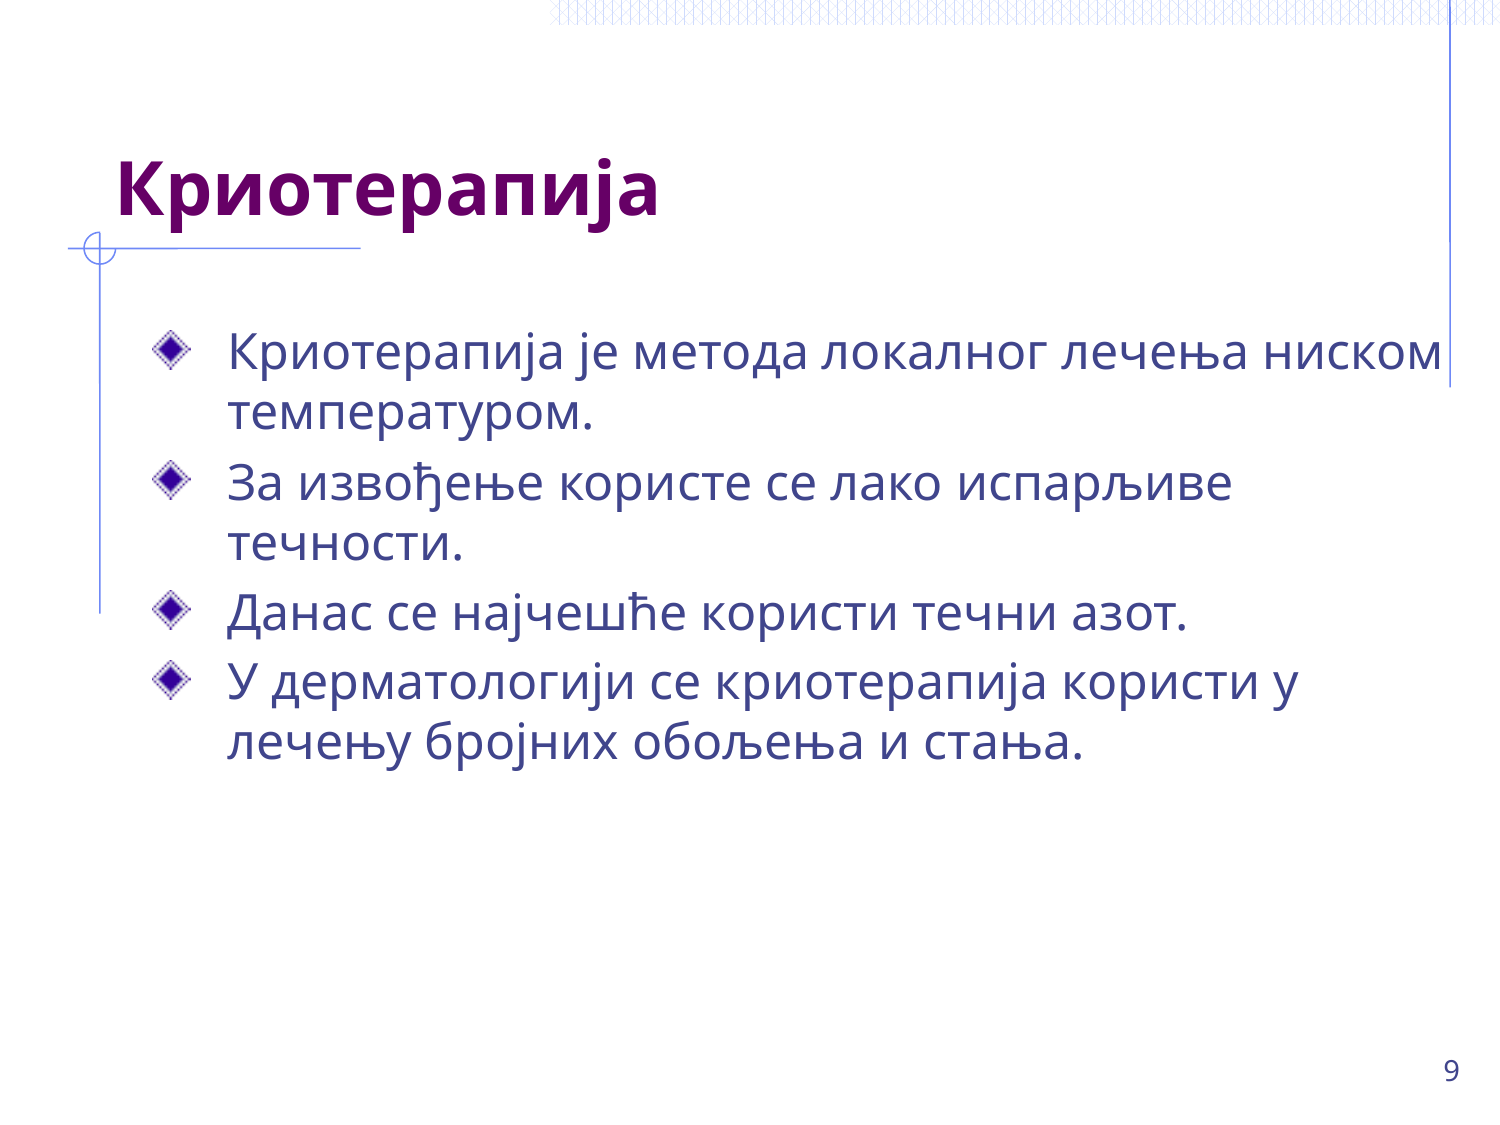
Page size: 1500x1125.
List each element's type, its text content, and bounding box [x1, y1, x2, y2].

picture [152, 590, 191, 630]
picture [152, 660, 191, 700]
picture [152, 330, 191, 370]
list Криотерапија је метода локалног лечења ниском температуром. За извођење користе се лако испарљиве течности. Данас се најчешће користи течни азот. У дерматологији се криотерапија користи у лечењу бројних обољења и стања. [137, 312, 1500, 988]
slide_number 9 [1162, 1025, 1475, 1100]
picture [152, 460, 191, 500]
title Криотерапија [99, 49, 1376, 238]
